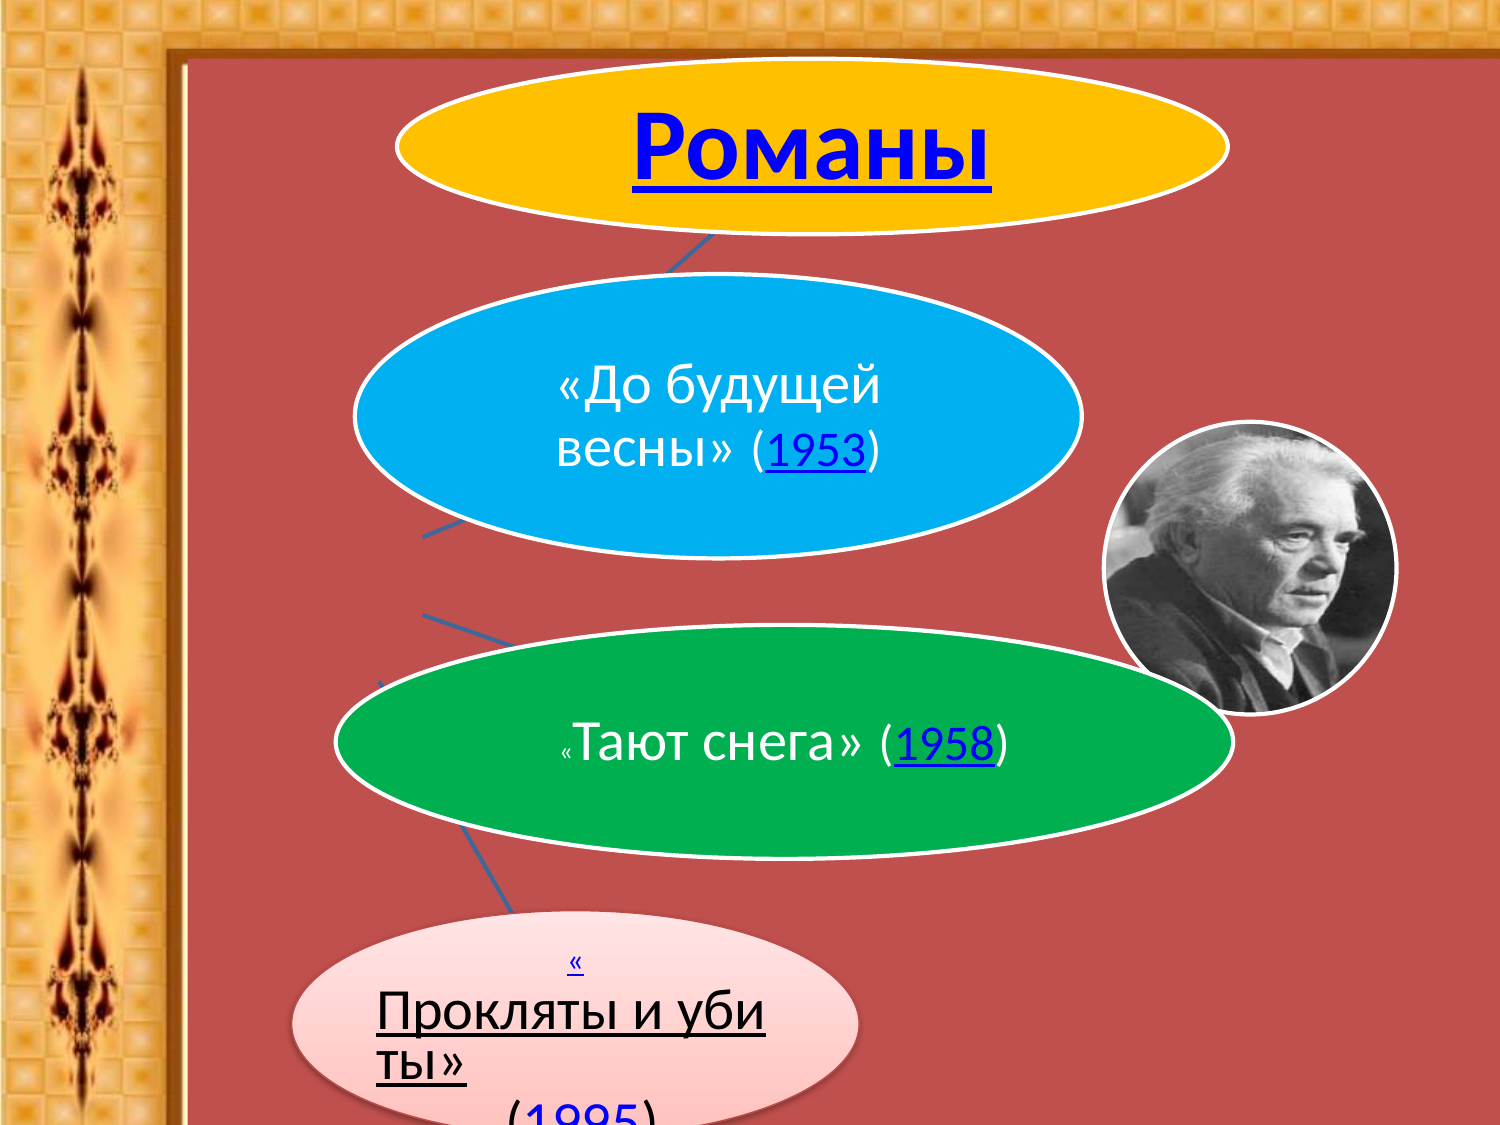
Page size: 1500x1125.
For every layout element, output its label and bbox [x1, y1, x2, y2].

text_box [187, 58, 1500, 1125]
picture [0, 0, 1500, 1125]
